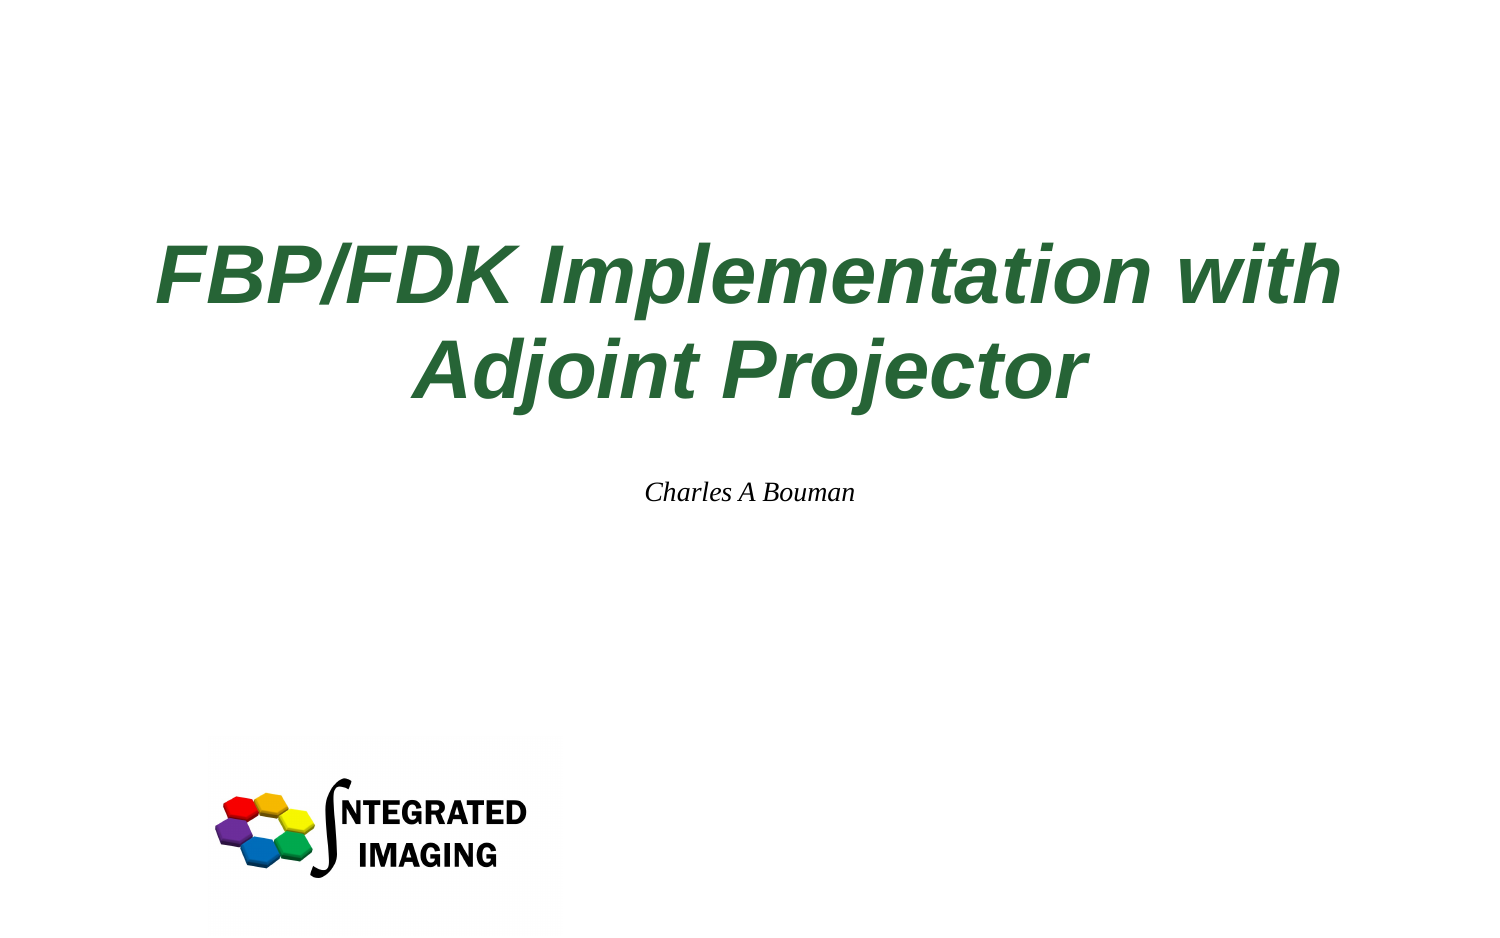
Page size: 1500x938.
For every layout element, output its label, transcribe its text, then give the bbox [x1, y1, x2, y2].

picture [208, 736, 563, 936]
subtitle Charles A Bouman [265, 466, 1235, 628]
title FBP/FDK Implementation with Adjoint Projector [0, 187, 1500, 459]
